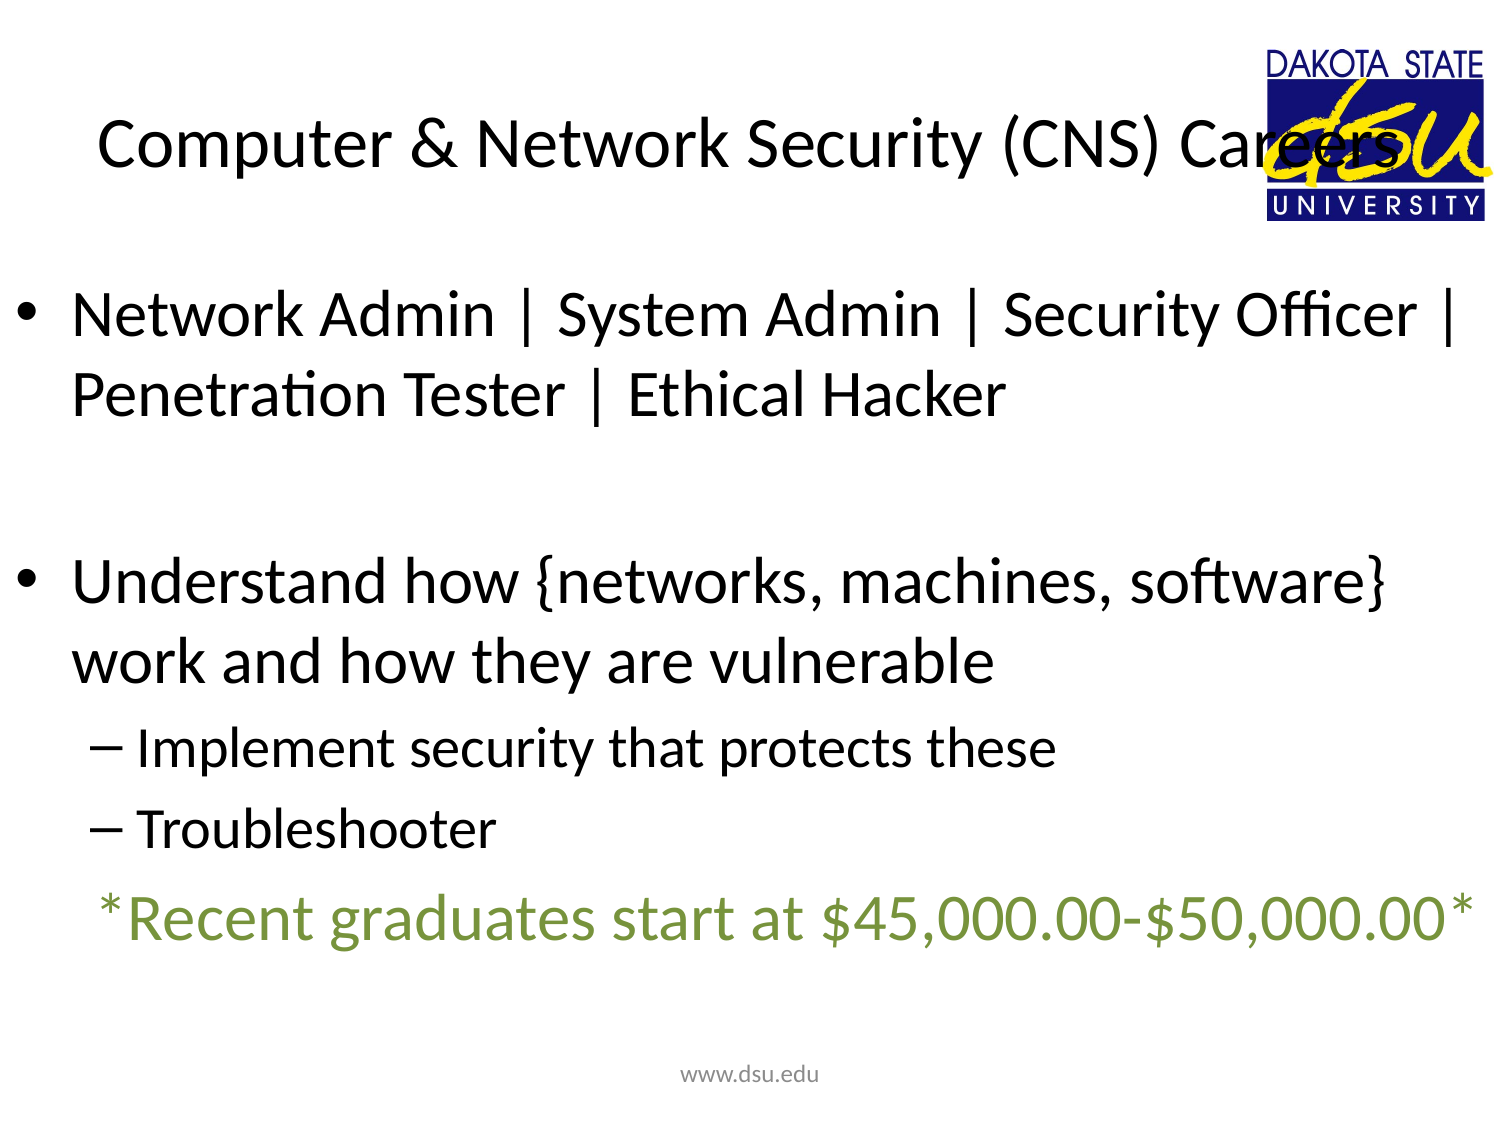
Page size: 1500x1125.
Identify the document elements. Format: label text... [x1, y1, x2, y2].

list Network Admin | System Admin | Security Officer | Penetration Tester | Ethical Hacker Understand how {networks, machines, software} work and how they are vulnerable Implement security that protects these Troubleshooter *Recent graduates start at $45,000.00-$50,000.00* [0, 262, 1500, 1025]
footer www.dsu.edu [512, 1042, 988, 1103]
title Computer & Network Security (CNS) Careers [75, 45, 1425, 233]
picture [1425, 49, 1494, 221]
